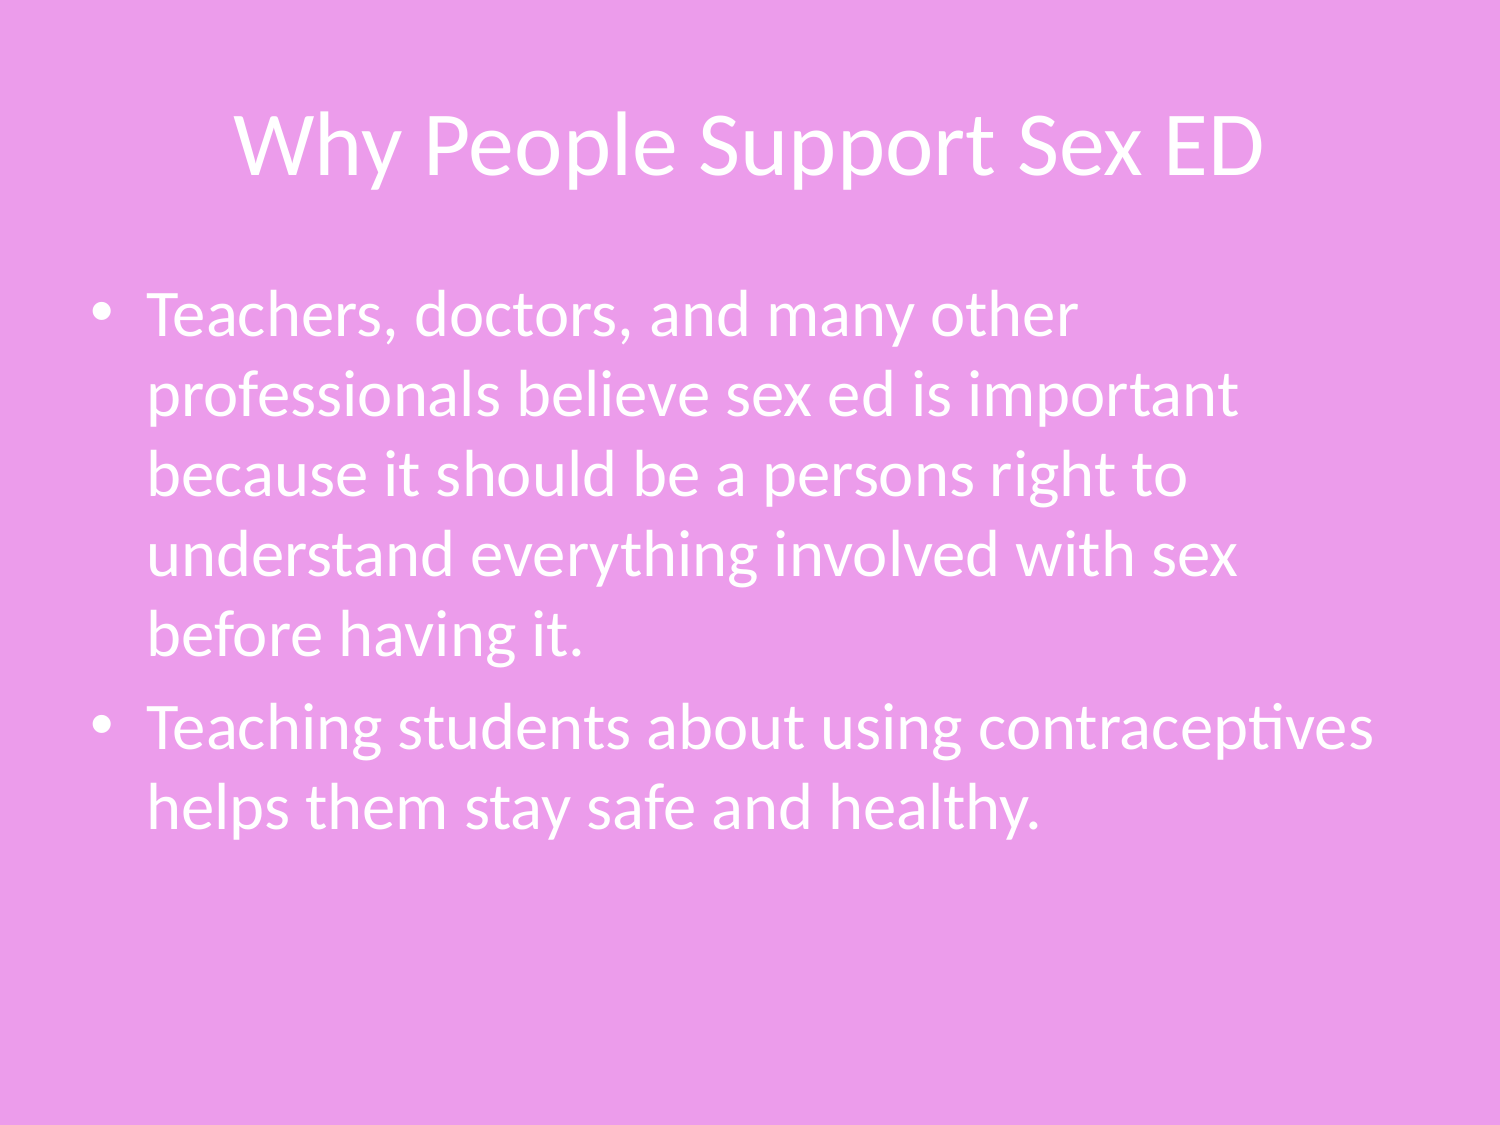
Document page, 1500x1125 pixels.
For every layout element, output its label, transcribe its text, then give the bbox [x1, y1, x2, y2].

list Teachers, doctors, and many other professionals believe sex ed is important because it should be a persons right to understand everything involved with sex before having it. Teaching students about using contraceptives helps them stay safe and healthy. [75, 262, 1425, 1005]
title Why People Support Sex ED [75, 45, 1425, 233]
